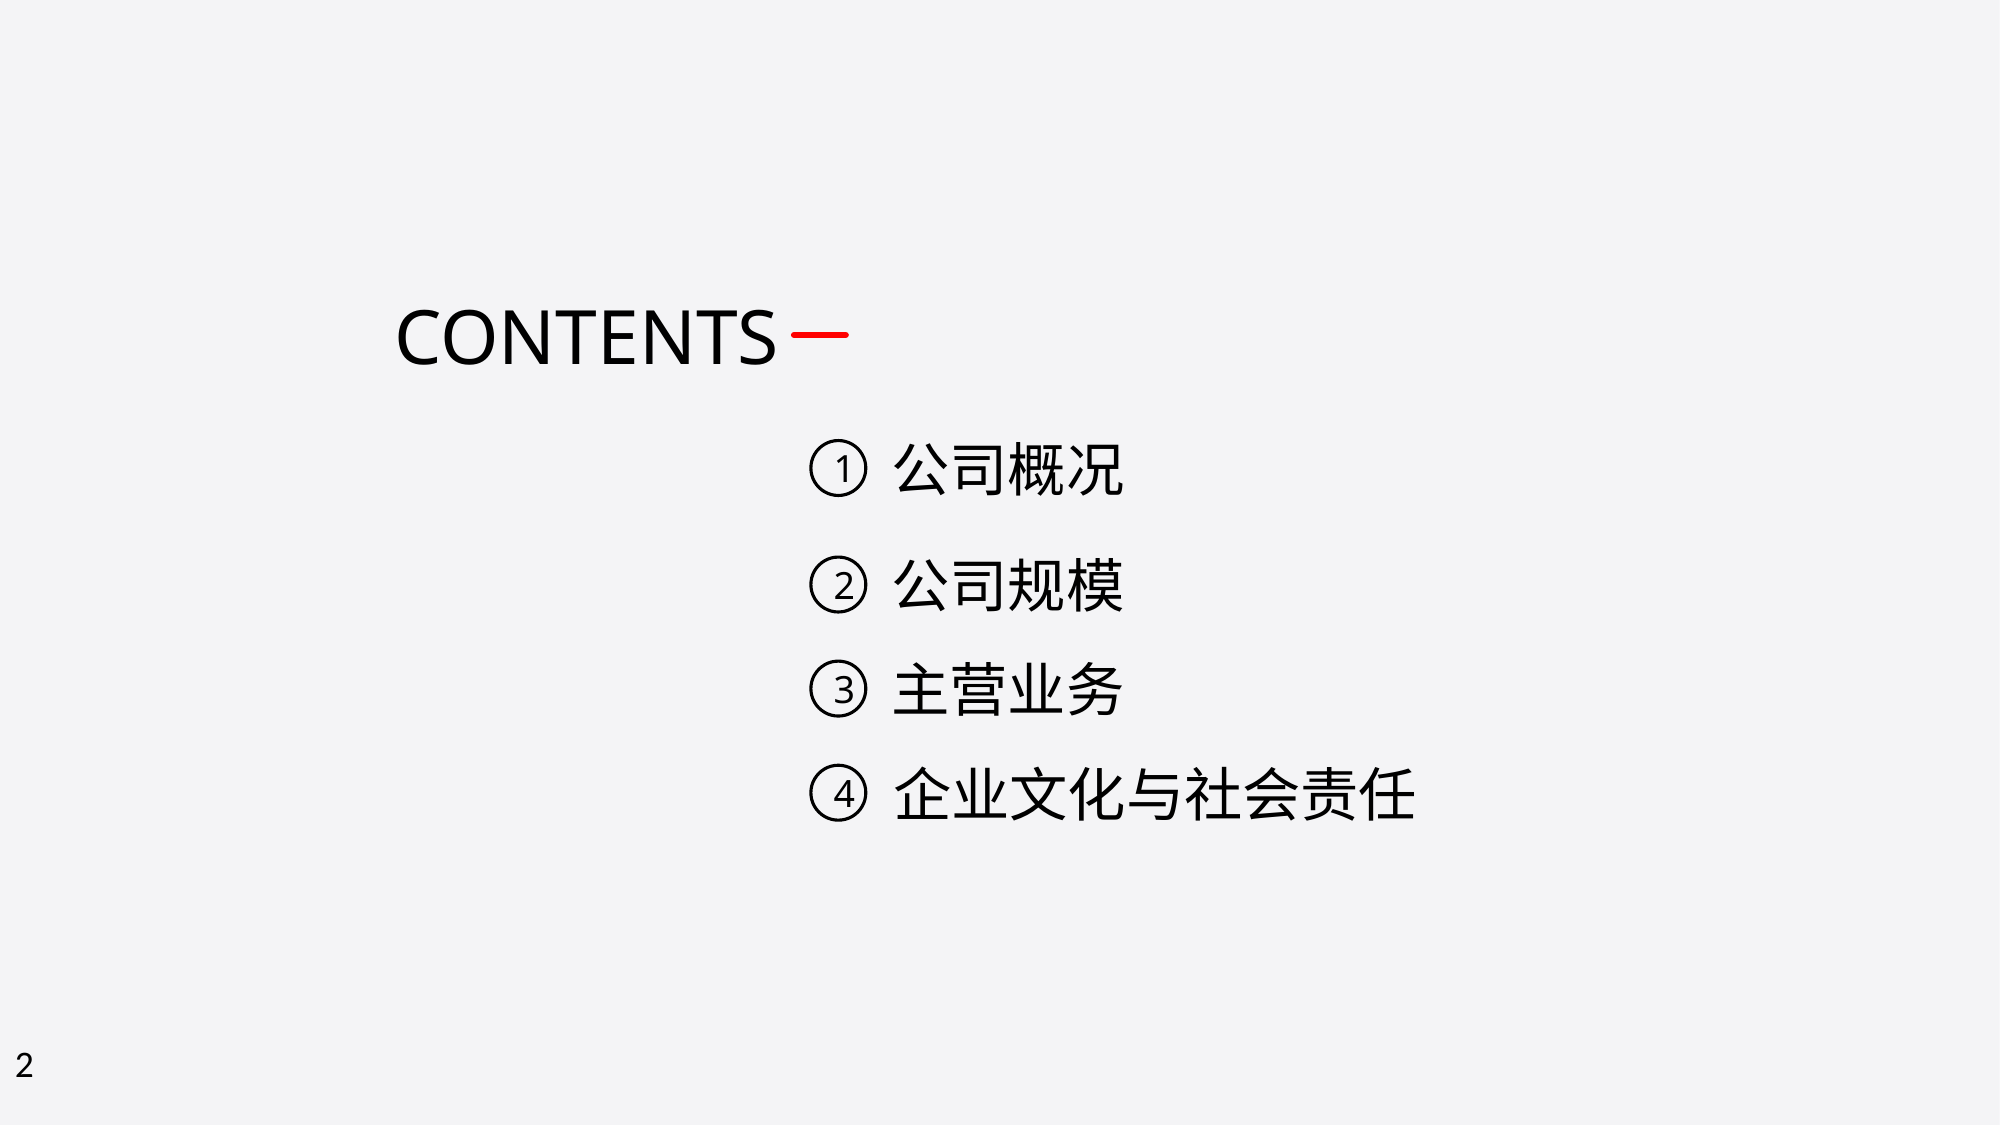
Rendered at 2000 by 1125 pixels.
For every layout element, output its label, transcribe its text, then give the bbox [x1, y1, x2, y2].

text_box 主营业务 [884, 646, 1133, 731]
text_box 公司概况 [884, 425, 1133, 511]
text_box 4 [808, 763, 868, 823]
text_box CONTENTS [373, 281, 794, 387]
text_box 3 [808, 659, 868, 719]
text_box 2 [808, 554, 868, 615]
text_box 企业文化与社会责任 [885, 750, 1426, 835]
slide_number 2 [0, 1033, 60, 1093]
text_box 公司规模 [884, 542, 1133, 627]
text_box 1 [808, 438, 868, 498]
